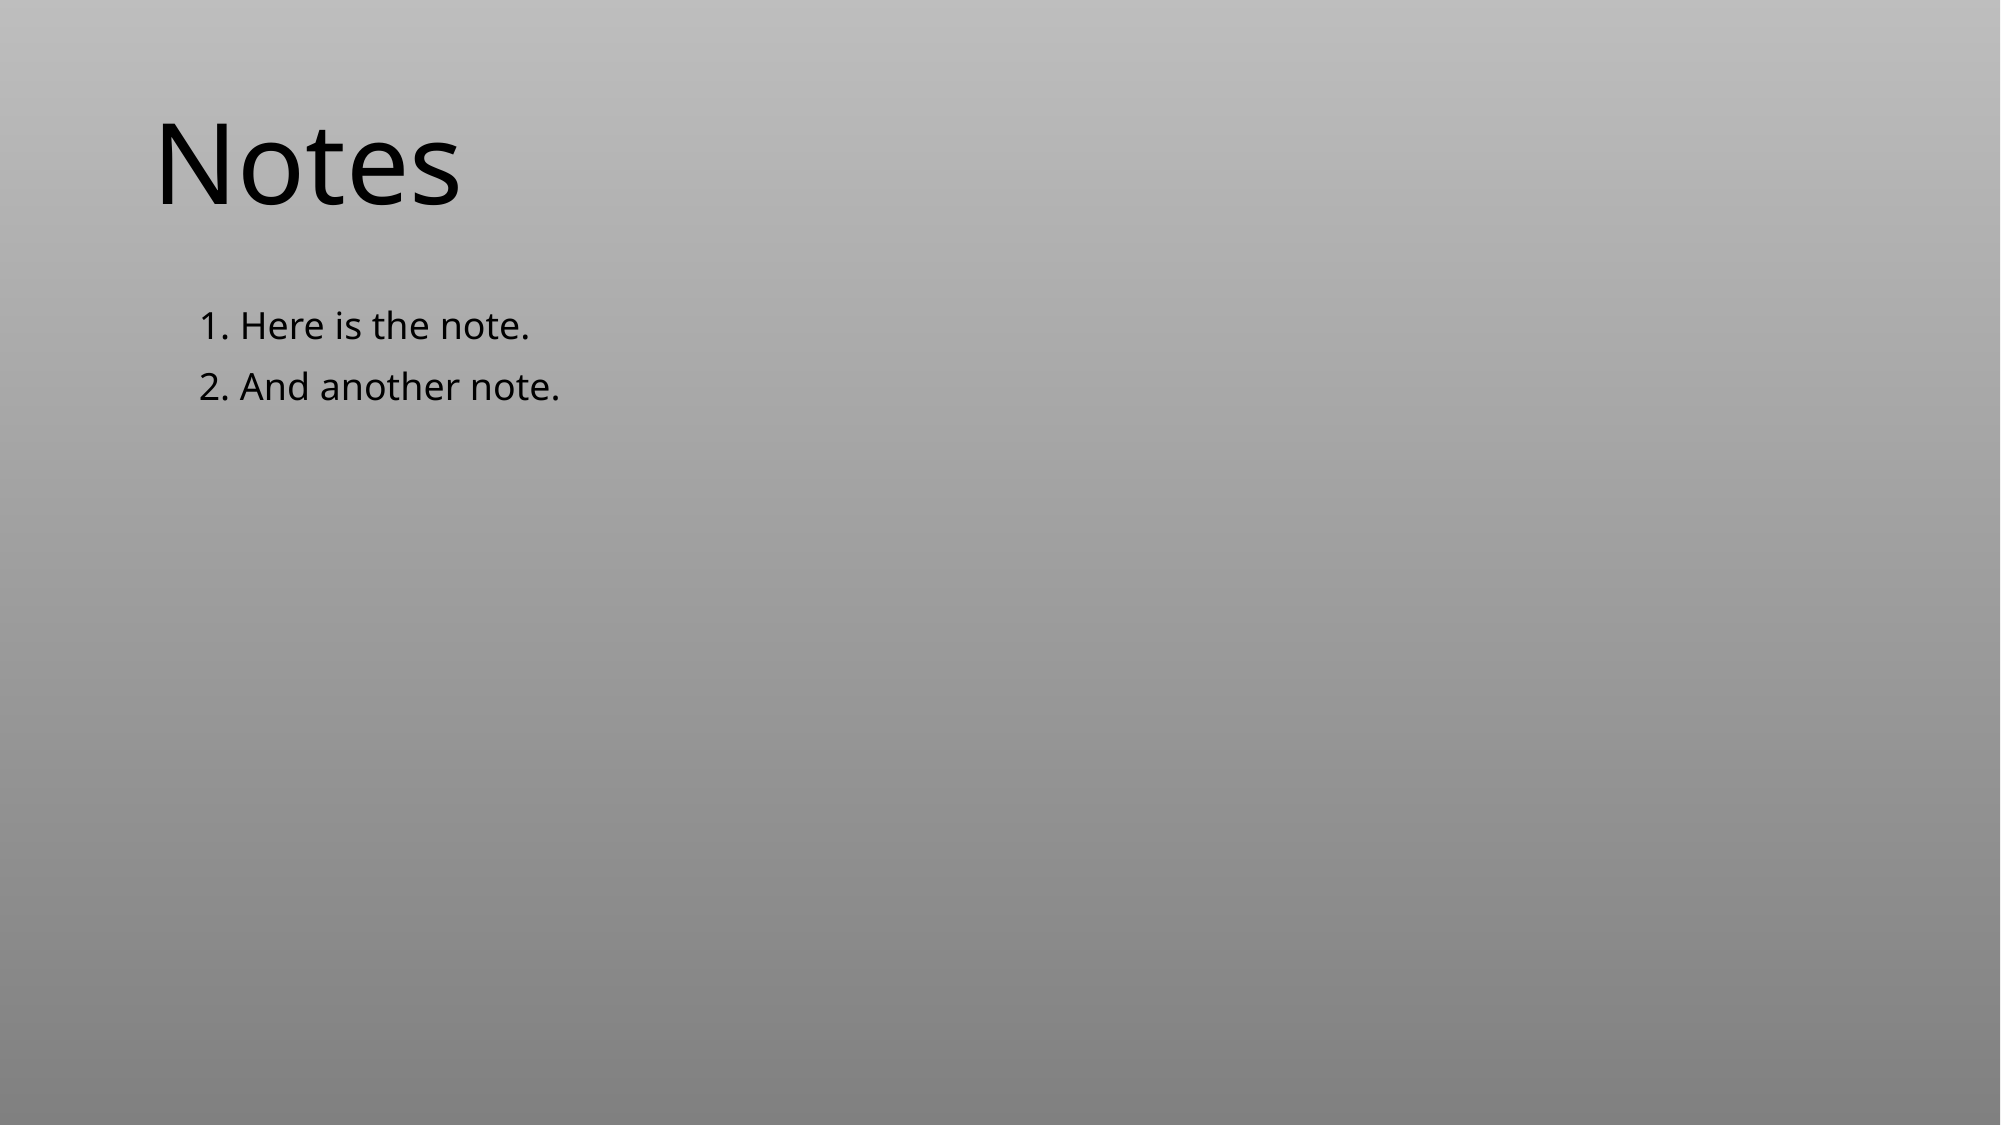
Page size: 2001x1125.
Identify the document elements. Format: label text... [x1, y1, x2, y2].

picture [0, 0, 2001, 1125]
title Notes [137, 59, 1863, 278]
list 1. Here is the note. 2. And another note. [183, 299, 1863, 1014]
